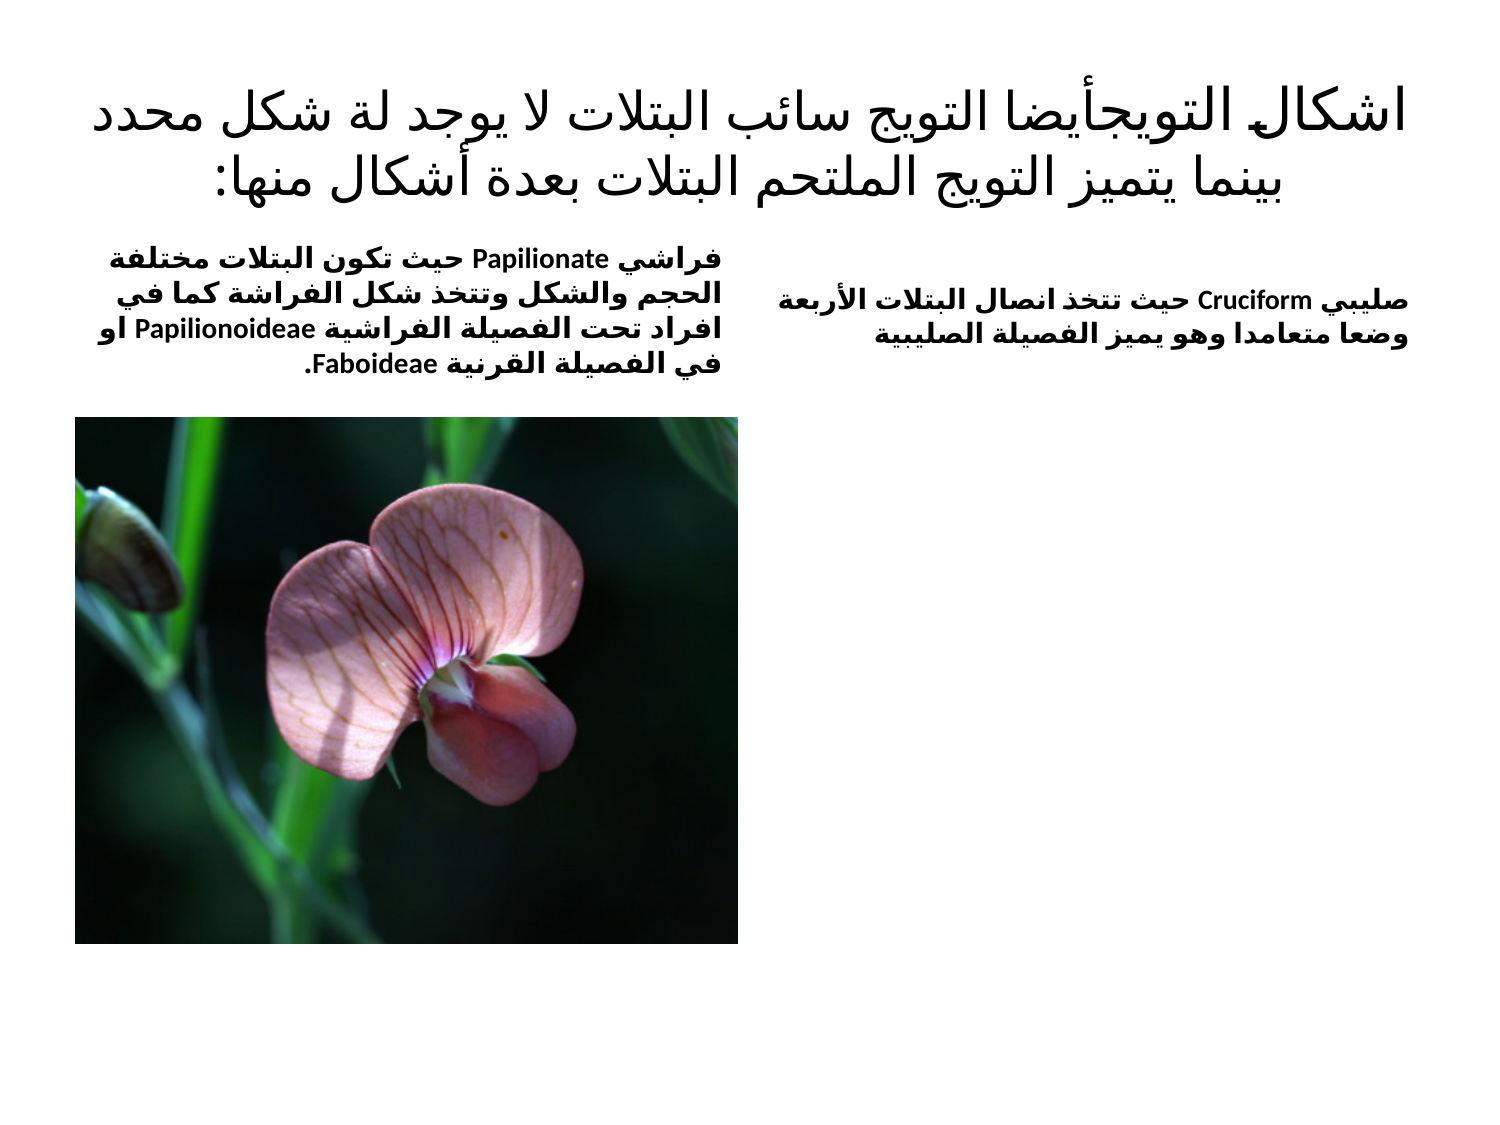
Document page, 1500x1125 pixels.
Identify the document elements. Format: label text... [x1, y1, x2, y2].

list فراشي Papilionate حيث تكون البتلات مختلفة الحجم والشكل وتتخذ شكل الفراشة كما في افراد تحت الفصيلة الفراشية Papilionoideae او في الفصيلة القرنية Faboideae. [75, 251, 738, 387]
list صلیبي Cruciform حیث تتخذ انصال البتلات الأربعة وضعا متعامدا وهو يميز الفصيلة الصليبية [761, 251, 1425, 357]
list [74, 417, 738, 945]
title اشكال التويجأیضا التویج سائب البتلات لا یوجد لة شكل محدد بینما یتمیز التویج الملتحم البتلات بعدة أشكال منھا: [75, 45, 1425, 233]
